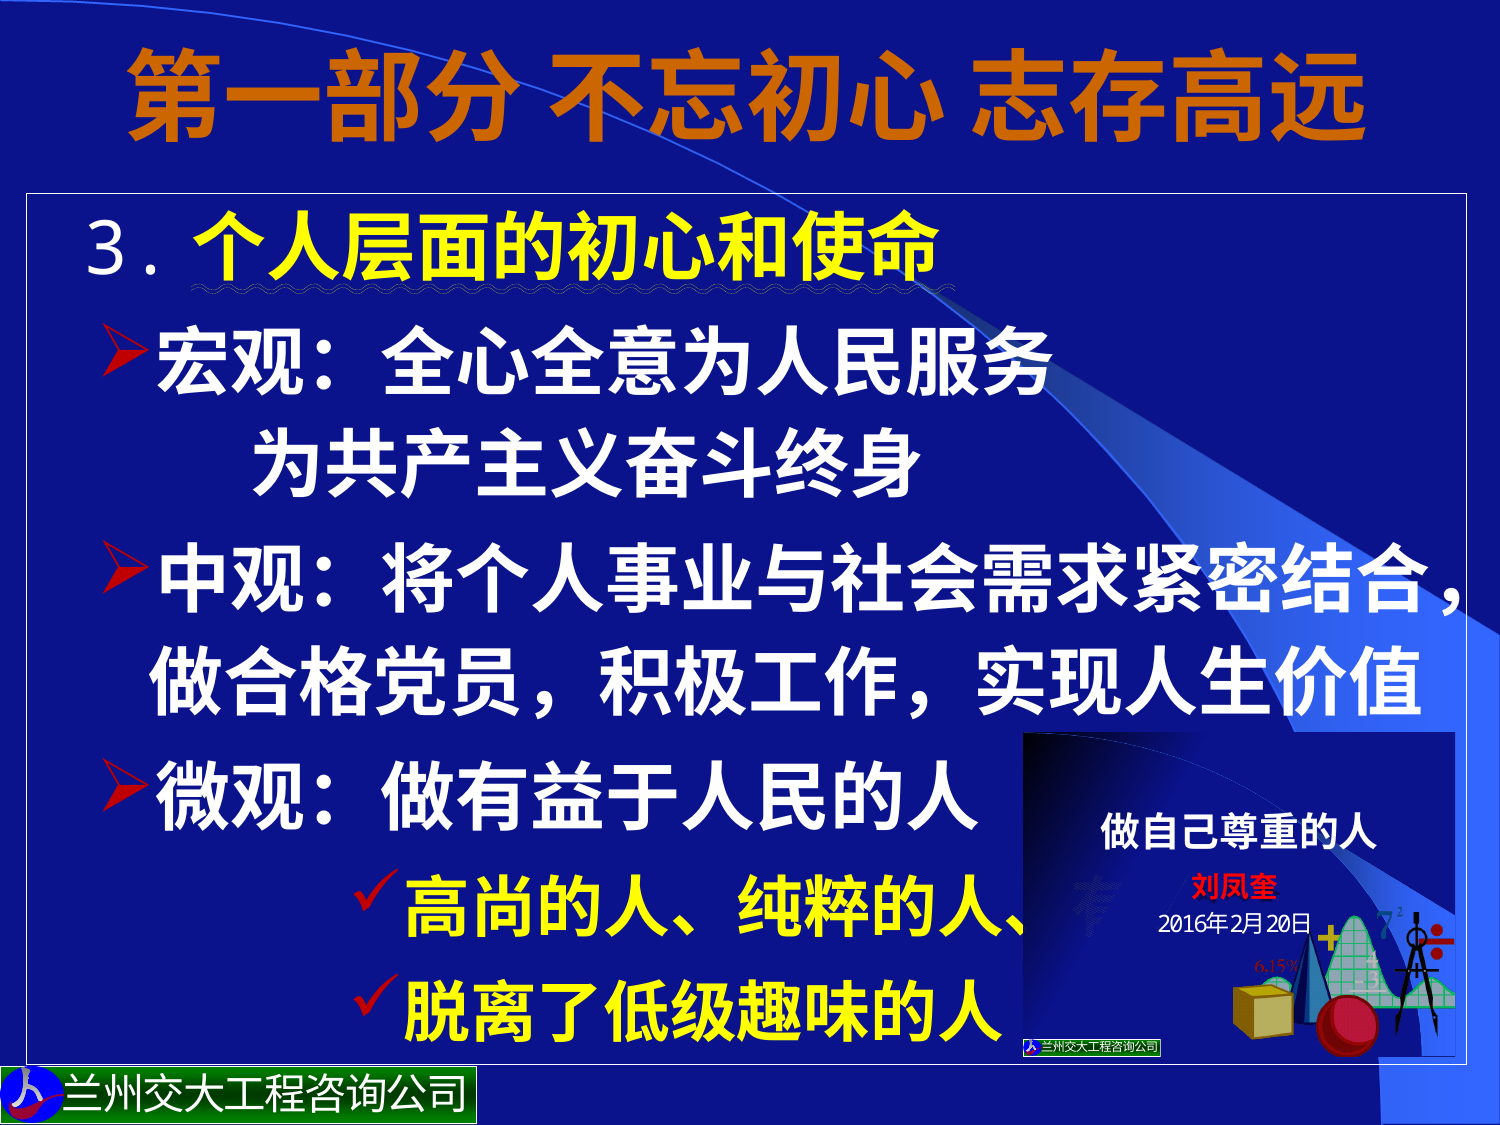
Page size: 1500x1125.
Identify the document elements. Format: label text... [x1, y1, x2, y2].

list 3.个人层面的初心和使命 宏观：全心全意为人民服务 为共产主义奋斗终身 中观：将个人事业与社会需求紧密结合， 做合格党员，积极工作，实现人生价值 微观：做有益于人民的人 高尚的人、纯粹的人、有道德的人 脱离了低级趣味的人 [26, 193, 1467, 1065]
picture [0, 0, 1500, 1125]
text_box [1022, 731, 1456, 1057]
title 第一部分 不忘初心 志存高远 [26, 0, 1467, 188]
